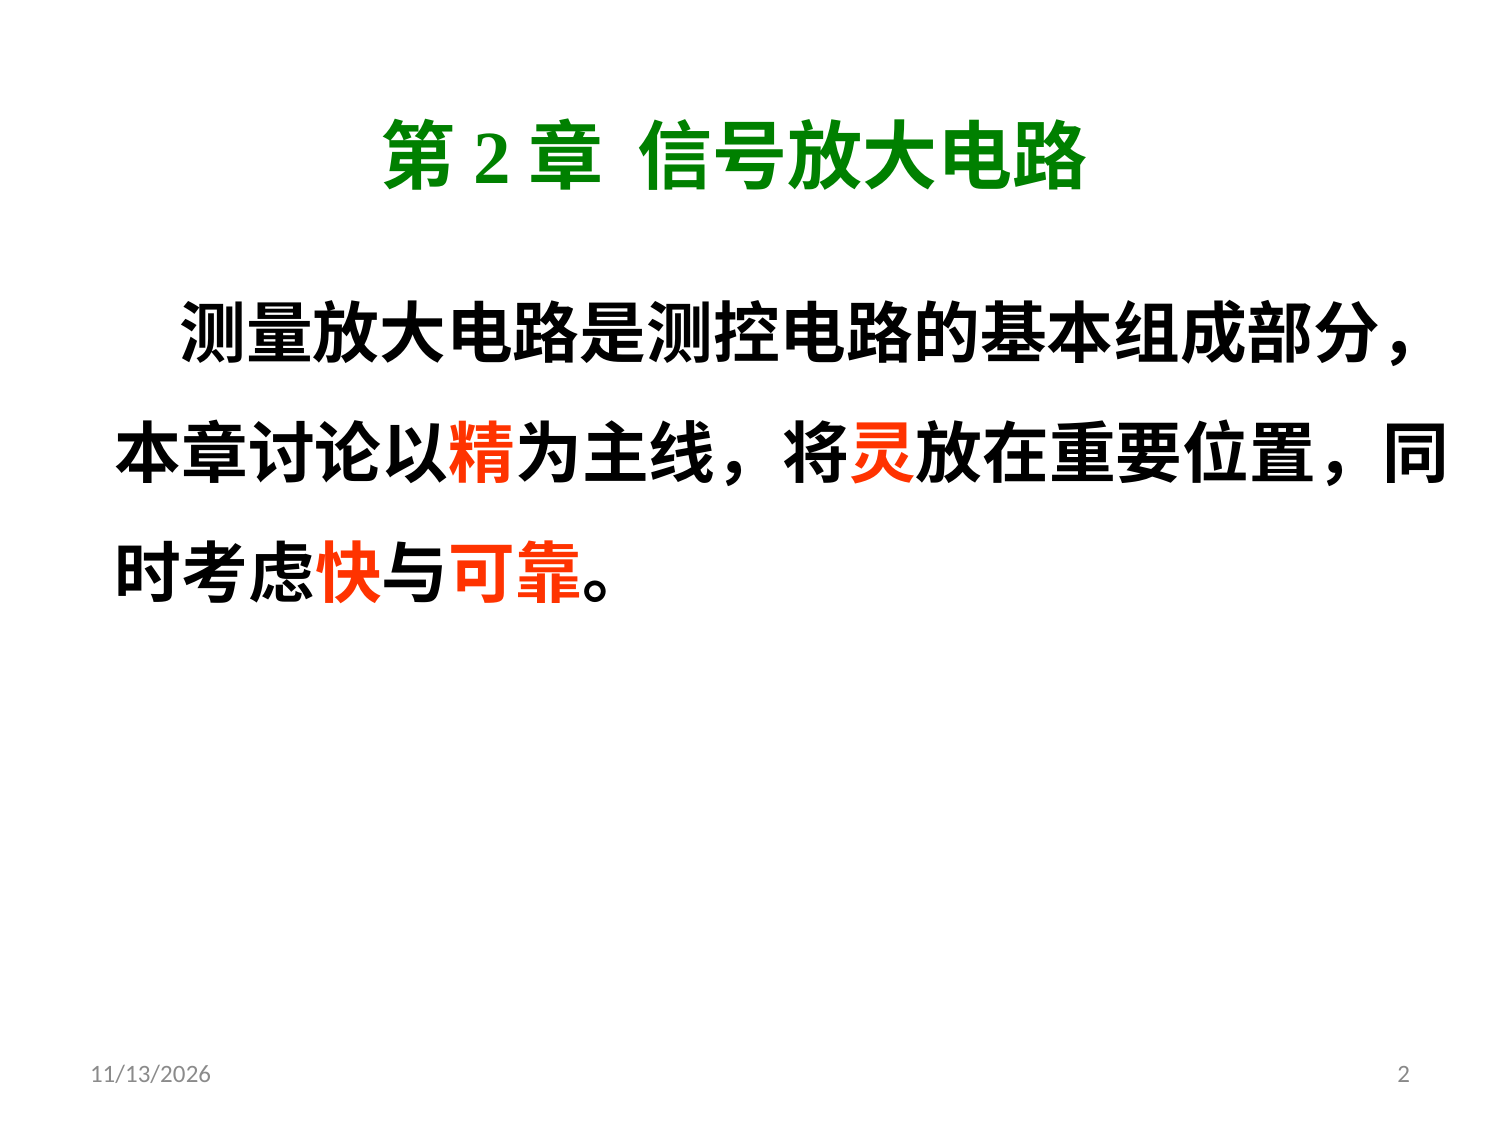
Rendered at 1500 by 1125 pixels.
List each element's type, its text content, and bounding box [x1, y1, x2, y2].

slide_number 2 [1074, 1042, 1425, 1103]
text_box 第2章 信号放大电路 [365, 100, 1136, 190]
text_box 测量放大电路是测控电路的基本组成部分，本章讨论以精为主线，将灵放在重要位置，同时考虑快与可靠。 [43, 243, 1500, 1006]
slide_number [75, 1042, 425, 1103]
